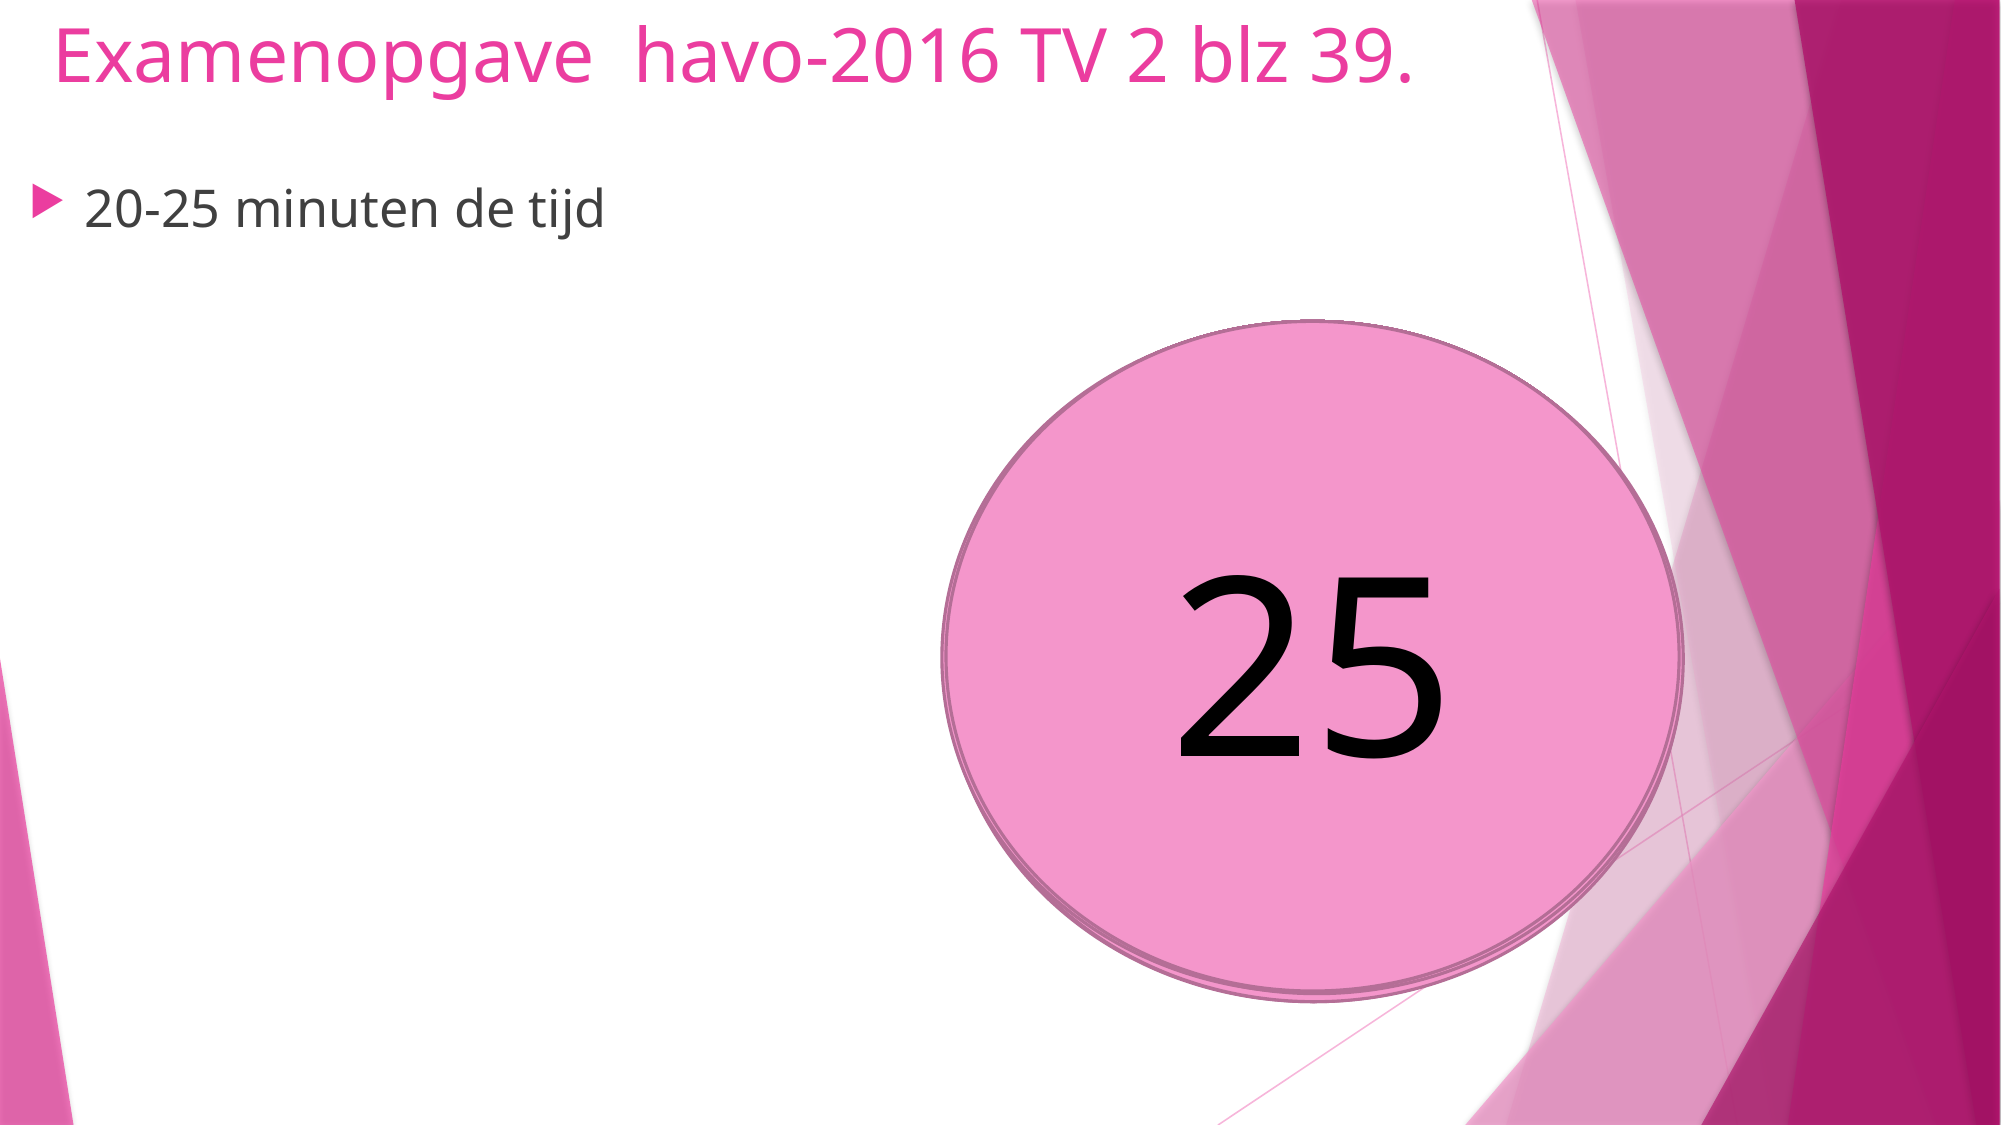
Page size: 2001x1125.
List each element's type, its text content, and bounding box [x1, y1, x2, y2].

text_box 24 [940, 361, 1348, 994]
title Examenopgave havo-2016 TV 2 blz 39. [37, 0, 1494, 260]
list 20-25 minuten de tijd [13, 167, 818, 1013]
text_box 25 [944, 319, 1681, 993]
text_box 23 [1285, 413, 1685, 996]
text_box 22 [1008, 771, 1665, 1004]
